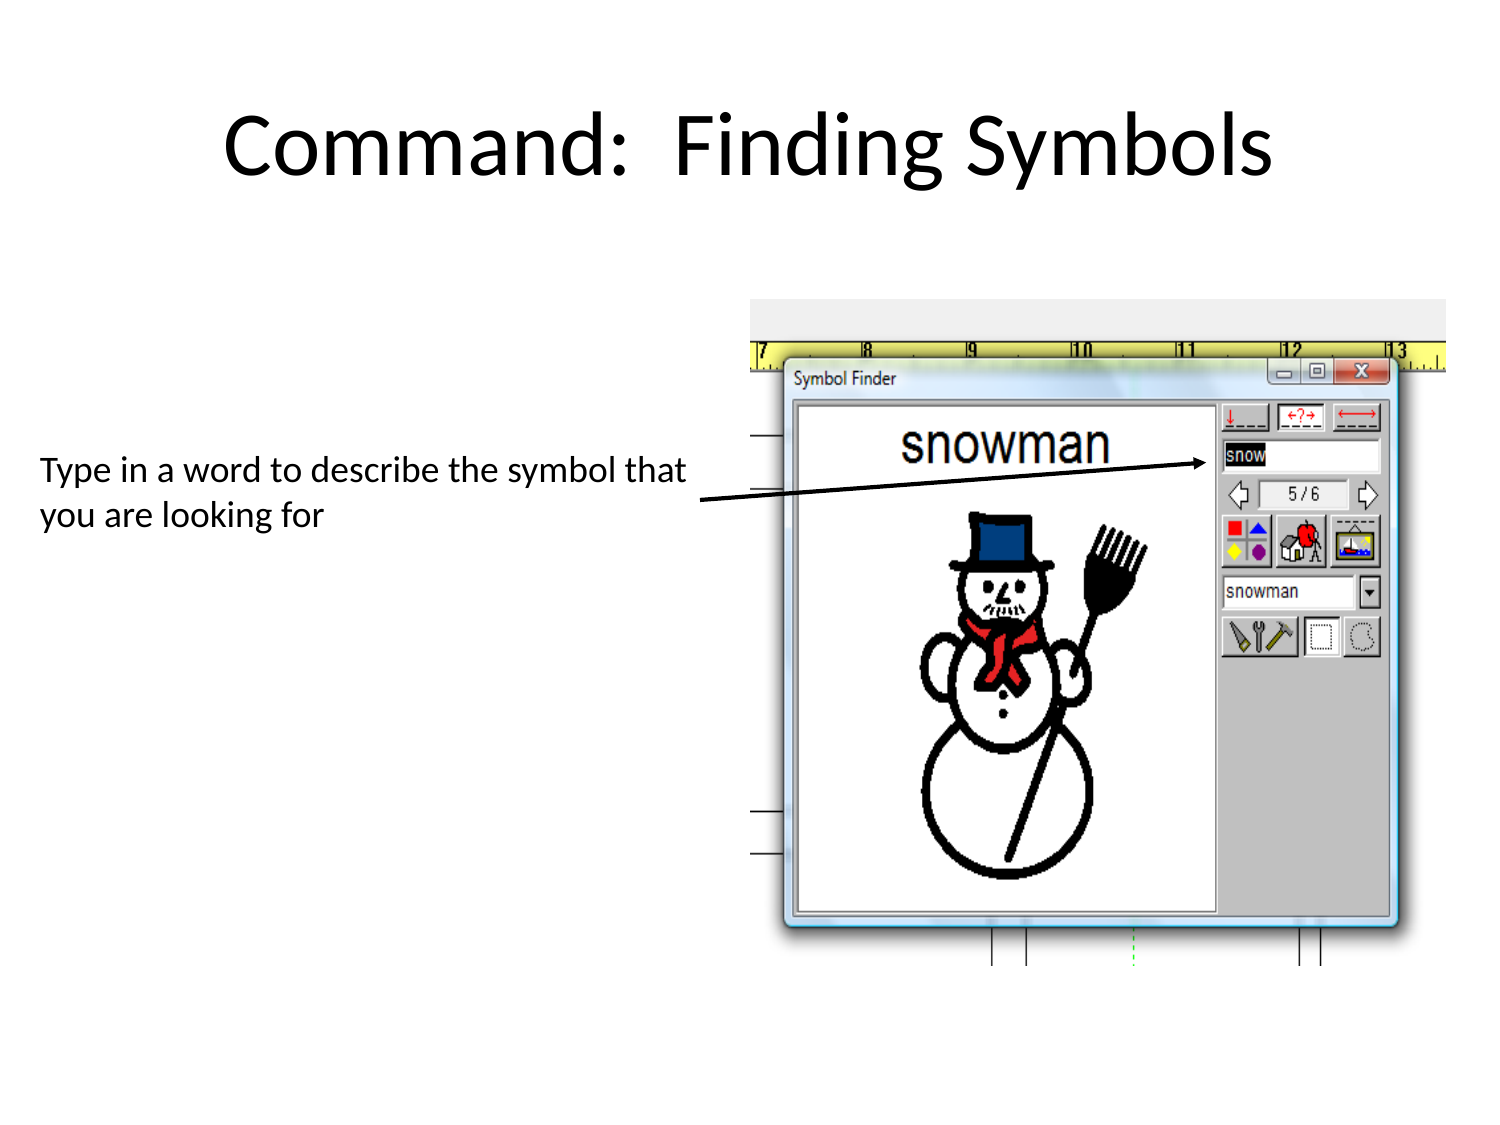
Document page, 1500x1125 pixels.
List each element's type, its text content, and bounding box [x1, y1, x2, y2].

text_box Type in a word to describe the symbol that you are looking for [24, 437, 738, 543]
title Command: Finding Symbols [75, 45, 1425, 233]
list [749, 299, 1446, 966]
